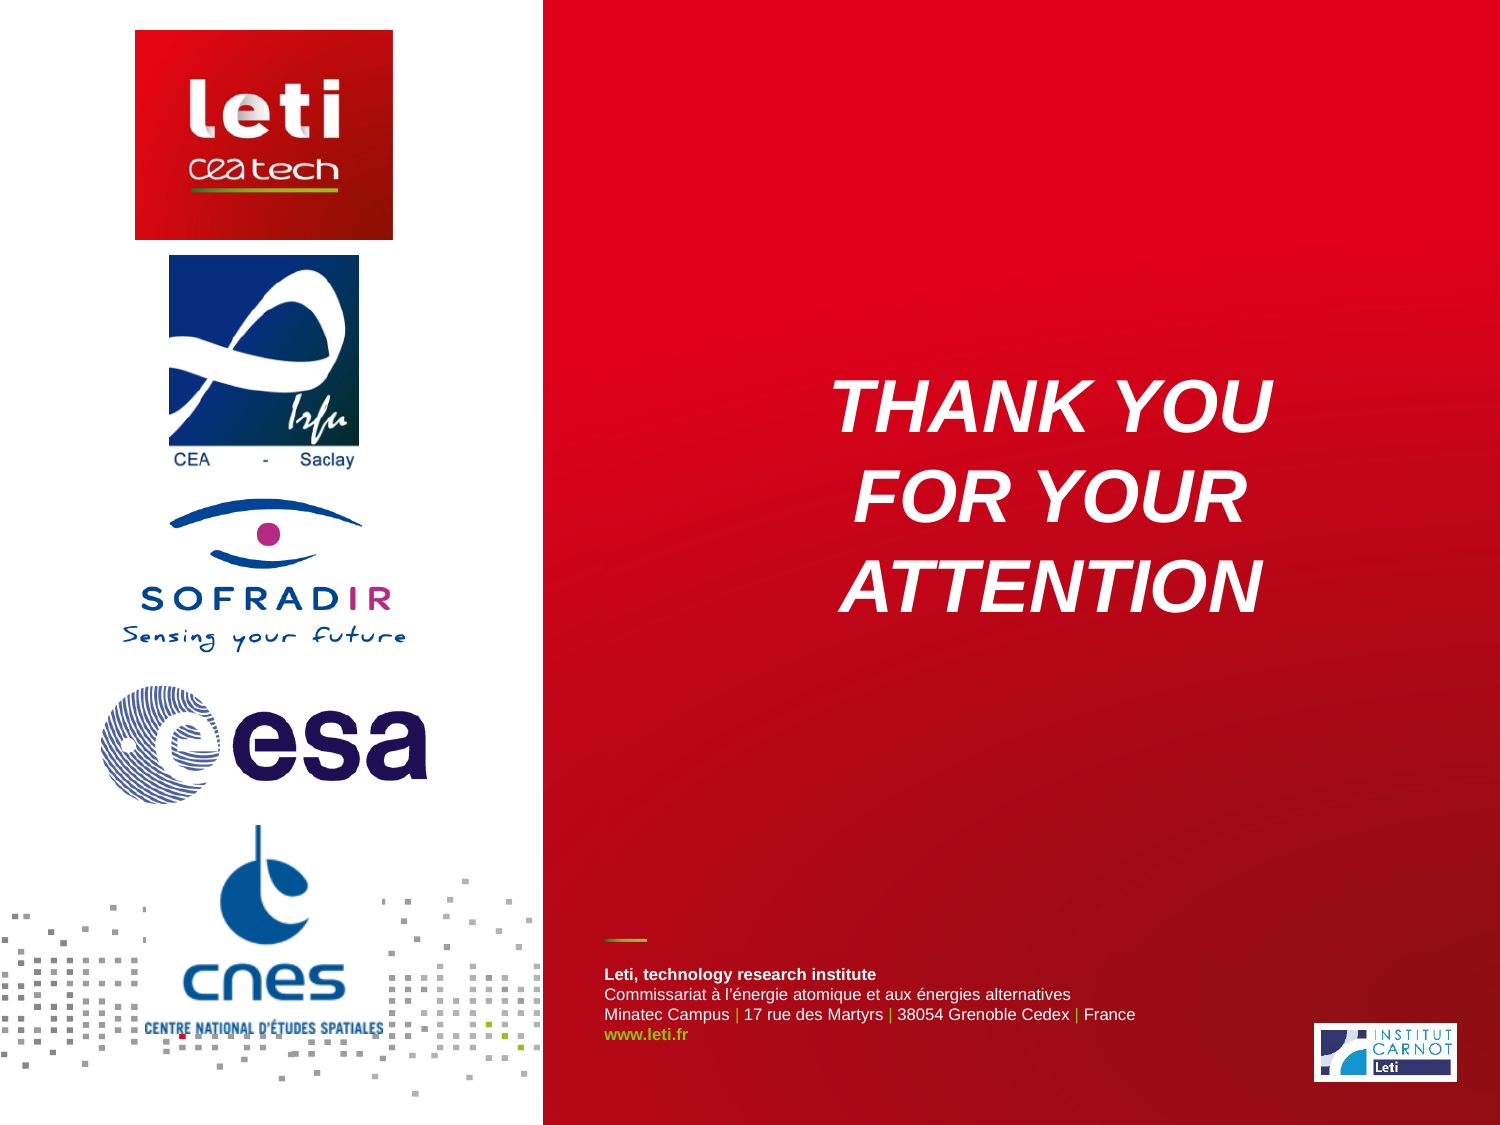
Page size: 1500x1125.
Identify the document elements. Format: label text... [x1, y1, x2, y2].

text_box Thank you For your Attention [750, 349, 1353, 681]
picture [106, 487, 421, 664]
picture [169, 255, 359, 472]
picture [101, 679, 427, 810]
picture [135, 30, 393, 241]
picture [0, 0, 1500, 1125]
